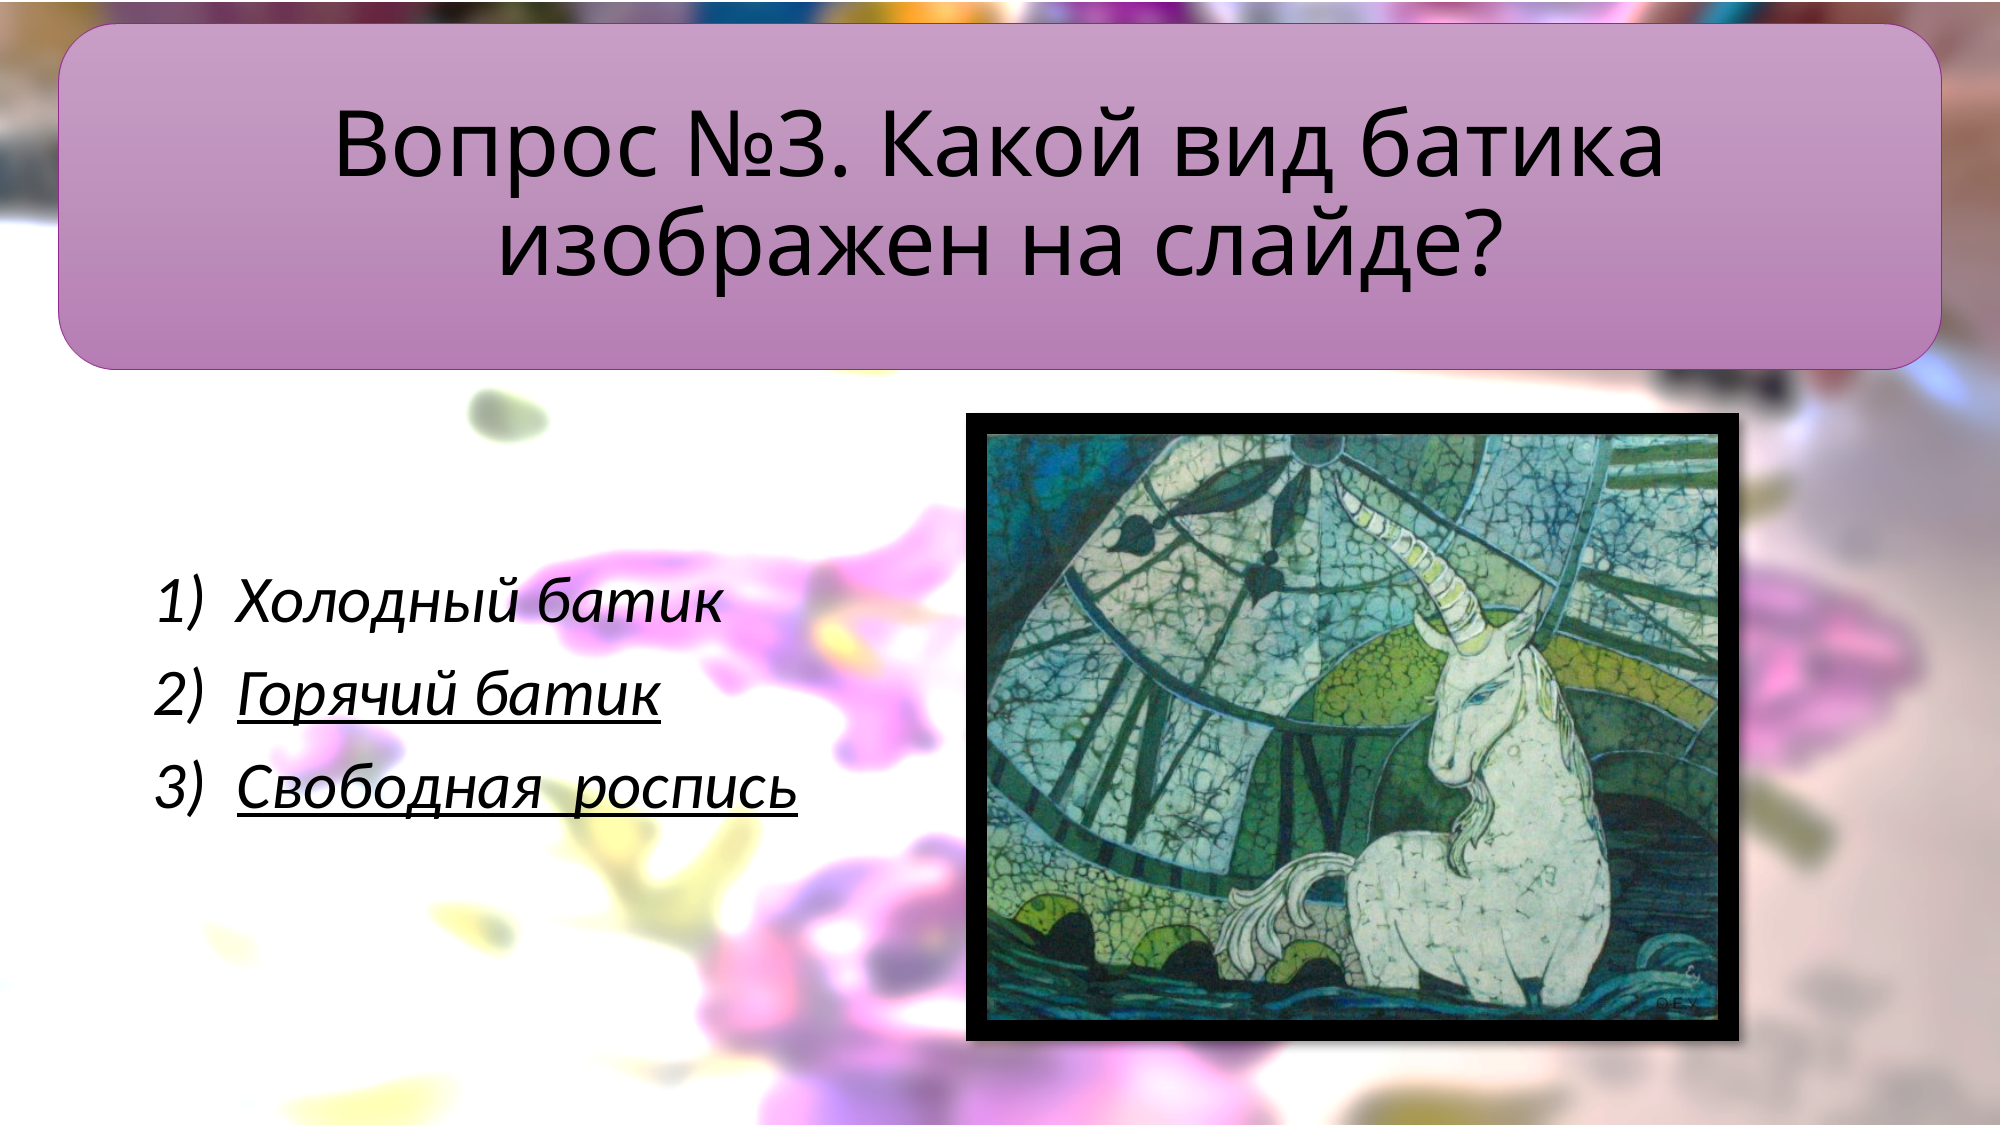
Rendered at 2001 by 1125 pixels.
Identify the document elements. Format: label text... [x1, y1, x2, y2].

picture [0, 2, 2001, 1125]
list Холодный батик Горячий батик Свободная роспись [137, 557, 889, 1125]
